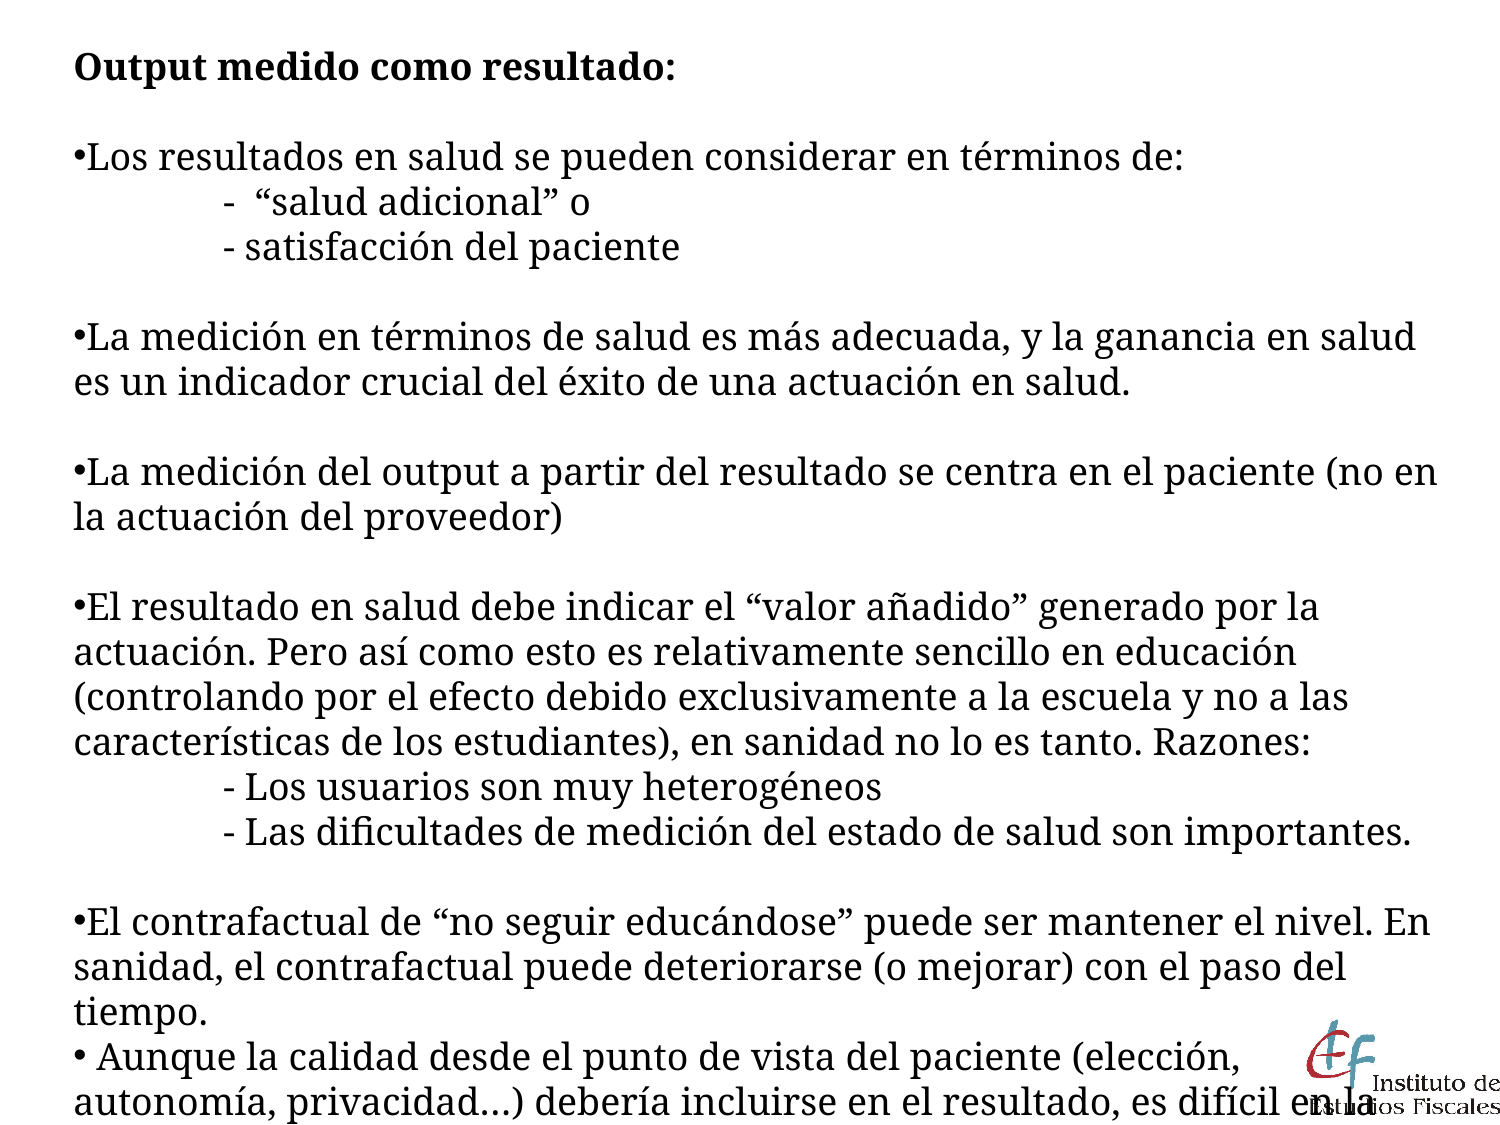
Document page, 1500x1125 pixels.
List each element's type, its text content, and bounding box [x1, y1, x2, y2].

text_box Output medido como resultado: Los resultados en salud se pueden considerar en términos de: - “salud adicional” o - satisfacción del paciente La medición en términos de salud es más adecuada, y la ganancia en salud es un indicador crucial del éxito de una actuación en salud. La medición del output a partir del resultado se centra en el paciente (no en la actuación del proveedor) El resultado en salud debe indicar el “valor añadido” generado por la actuación. Pero así como esto es relativamente sencillo en educación (controlando por el efecto debido exclusivamente a la escuela y no a las características de los estudiantes), en sanidad no lo es tanto. Razones: - Los usuarios son muy heterogéneos - Las dificultades de medición del estado de salud son importantes. El contrafactual de “no seguir educándose” puede ser mantener el nivel. En sanidad, el contrafactual puede deteriorarse (o mejorar) con el paso del tiempo. Aunque la calidad desde el punto de vista del paciente (elección, autonomía, privacidad…) debería incluirse en el resultado, es difícil en la práctica. [58, 35, 1465, 1125]
picture [1306, 1019, 1500, 1114]
